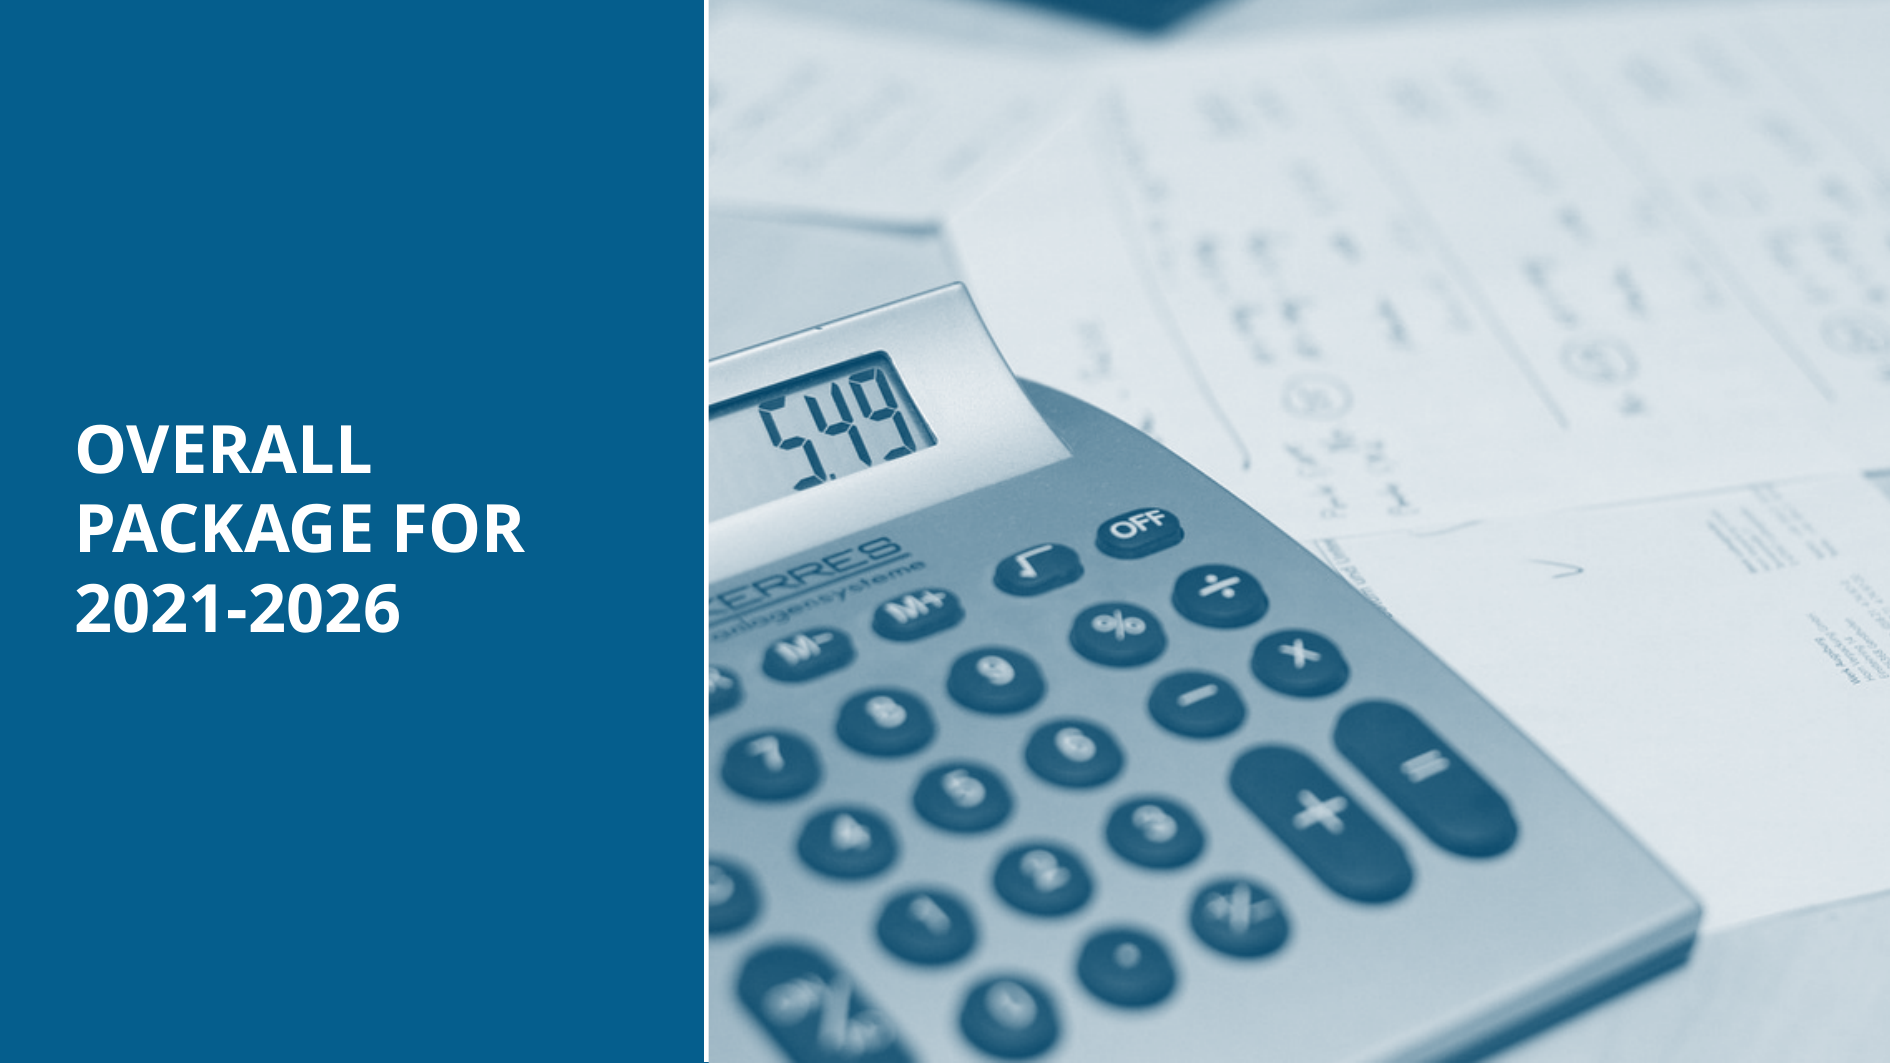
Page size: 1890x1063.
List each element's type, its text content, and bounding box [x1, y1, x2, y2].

title OVERALL PACKAGE FOR 2021-2026 [59, 413, 650, 640]
picture [708, 0, 1890, 1063]
